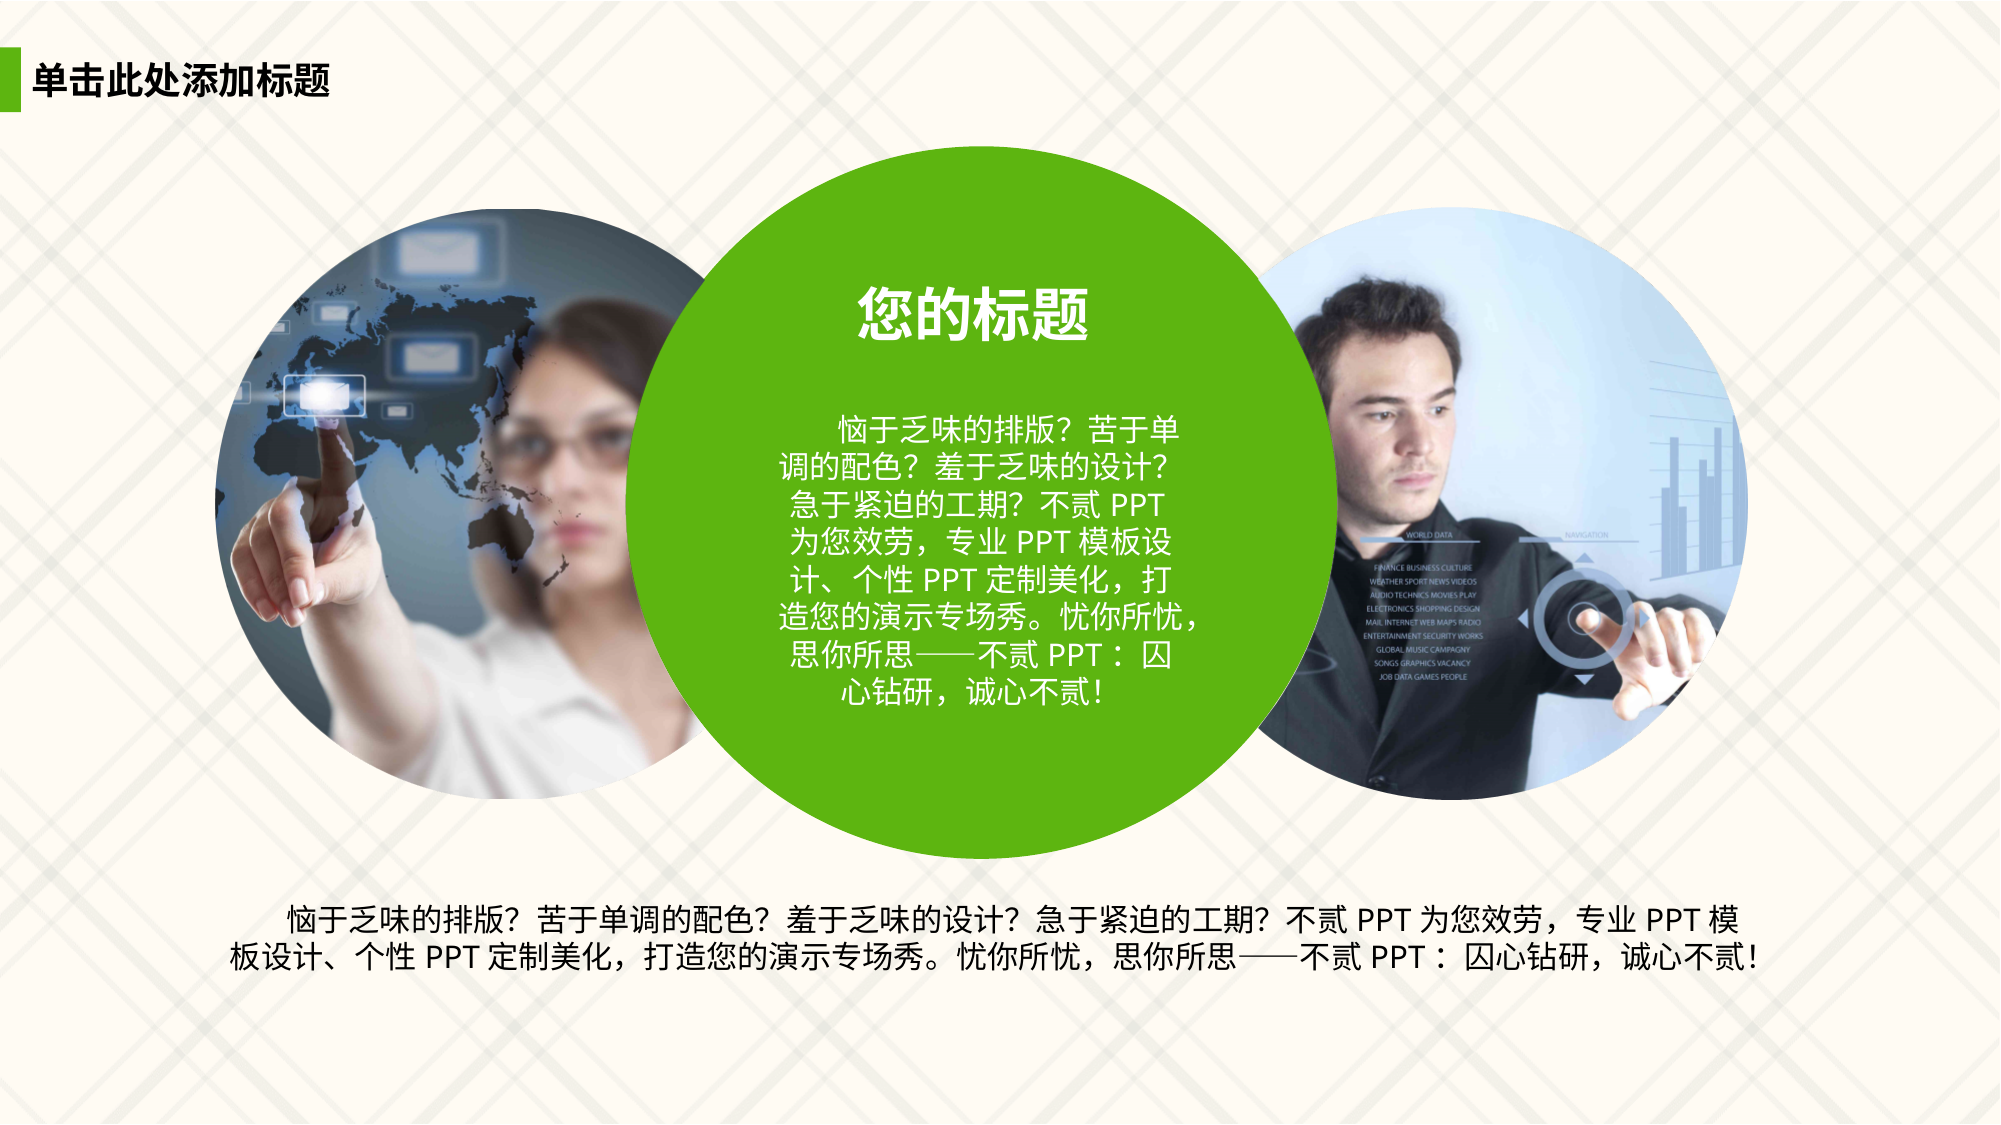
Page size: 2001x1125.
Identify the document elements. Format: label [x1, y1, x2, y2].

picture [0, 1, 2000, 1124]
text_box [0, 47, 363, 113]
